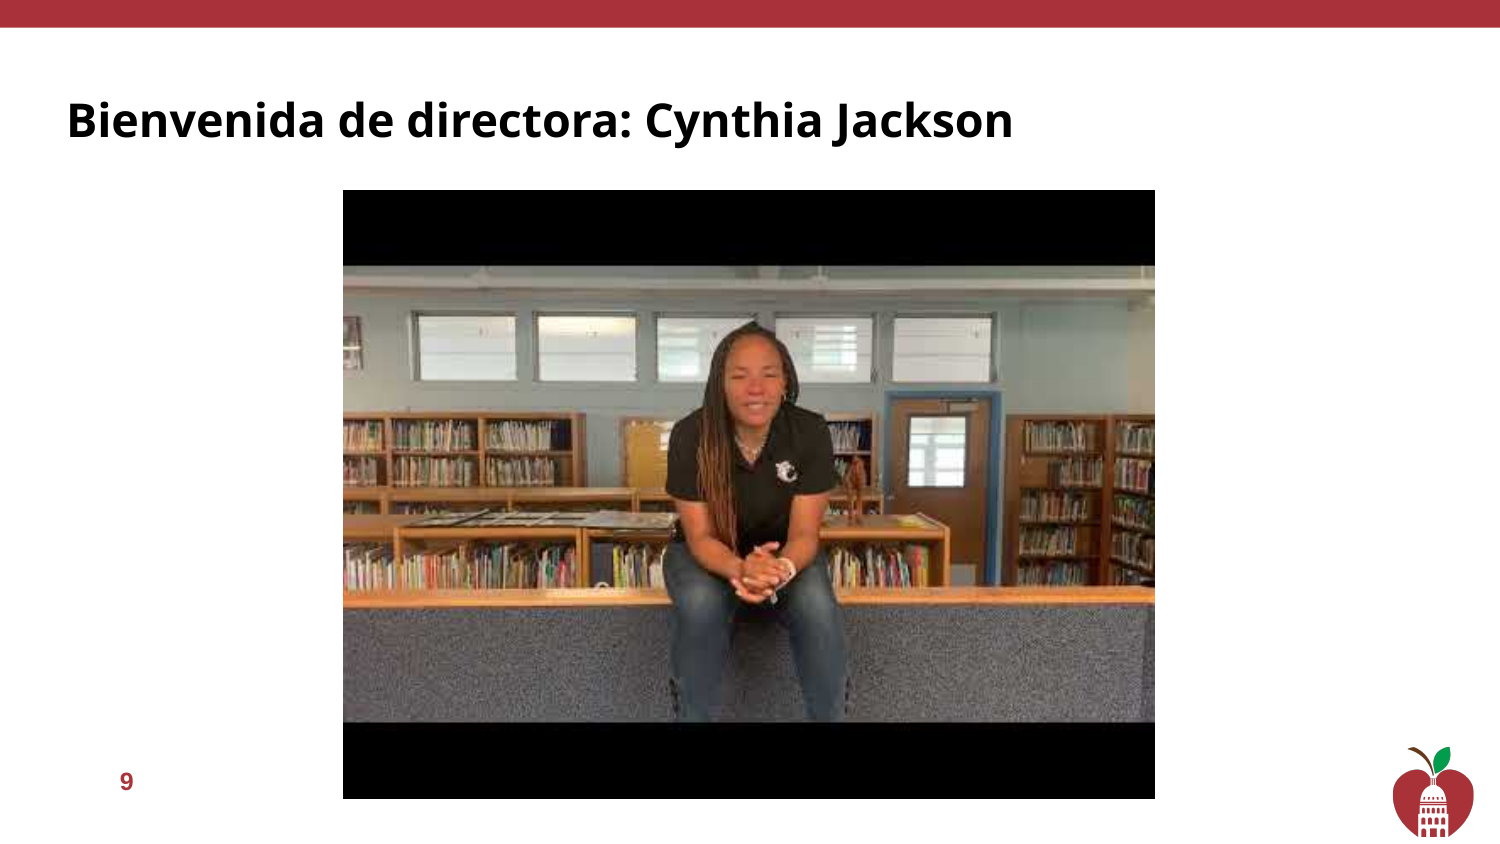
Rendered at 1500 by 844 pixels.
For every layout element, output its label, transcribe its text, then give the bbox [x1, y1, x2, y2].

slide_number 9 [58, 749, 149, 814]
picture [343, 190, 1155, 799]
picture [1385, 744, 1481, 839]
title Bienvenida de directora: Cynthia Jackson [51, 72, 1449, 167]
text_box [0, 0, 1500, 28]
